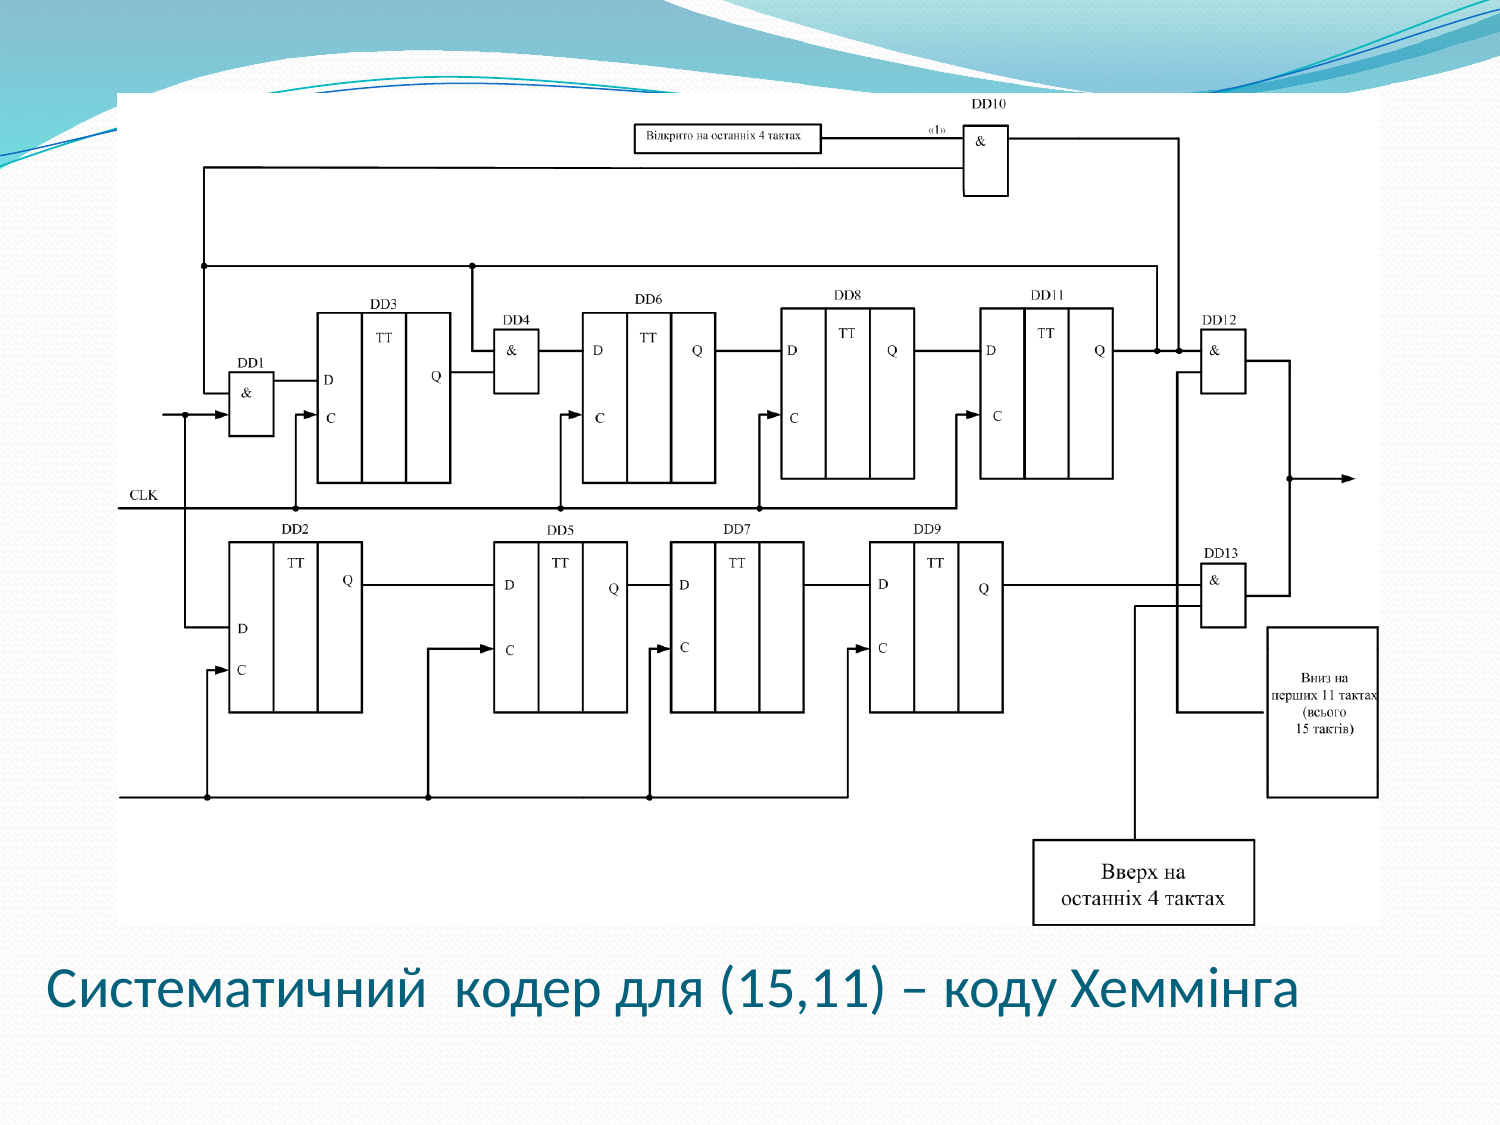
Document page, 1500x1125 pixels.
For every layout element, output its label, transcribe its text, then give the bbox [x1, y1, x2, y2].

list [116, 93, 1379, 926]
title Систематичний кодер для (15,11) – коду Хеммінга [46, 937, 1397, 1125]
